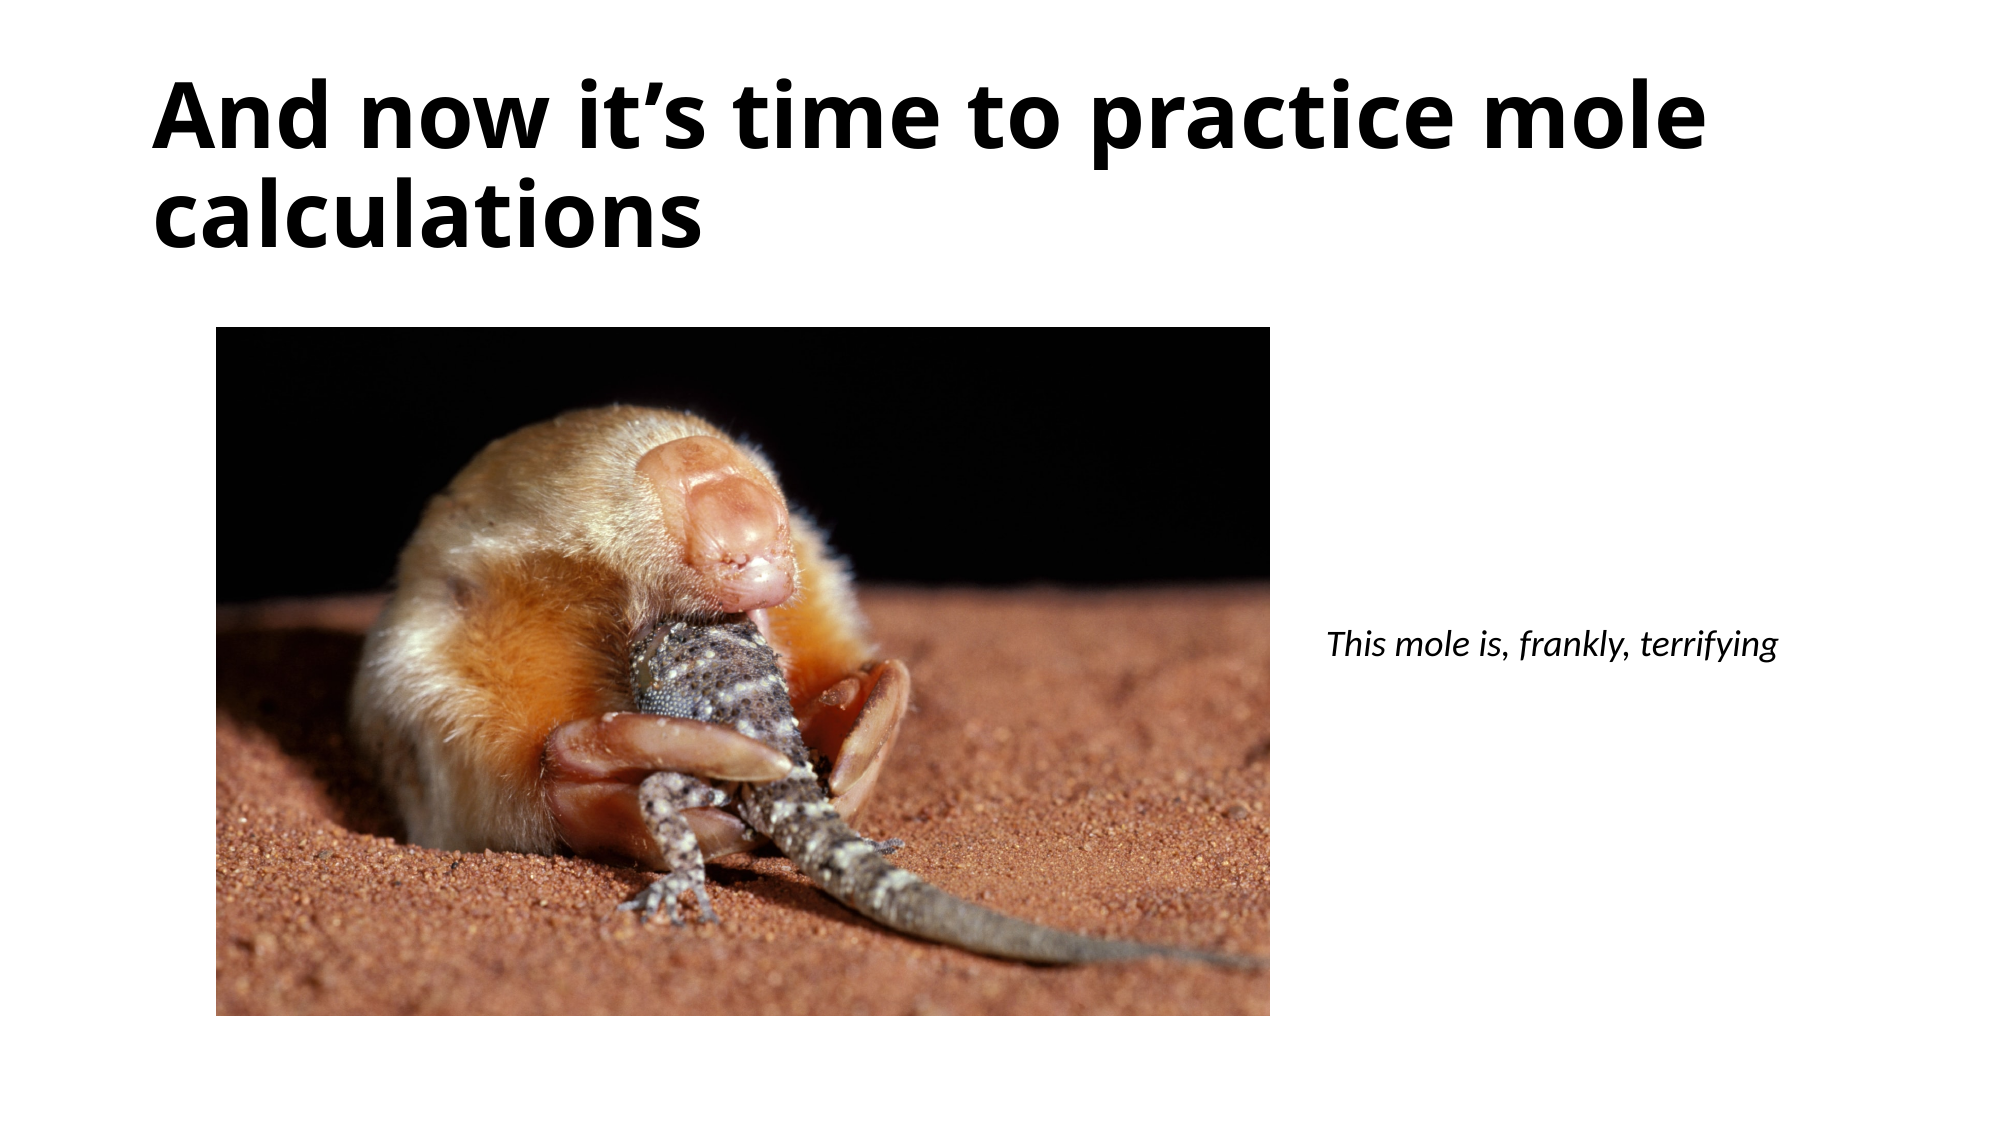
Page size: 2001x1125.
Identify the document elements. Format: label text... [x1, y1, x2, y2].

title And now it’s time to practice mole calculations [137, 59, 1863, 278]
text_box This mole is, frankly, terrifying [1311, 611, 2000, 671]
picture [216, 327, 1270, 1016]
